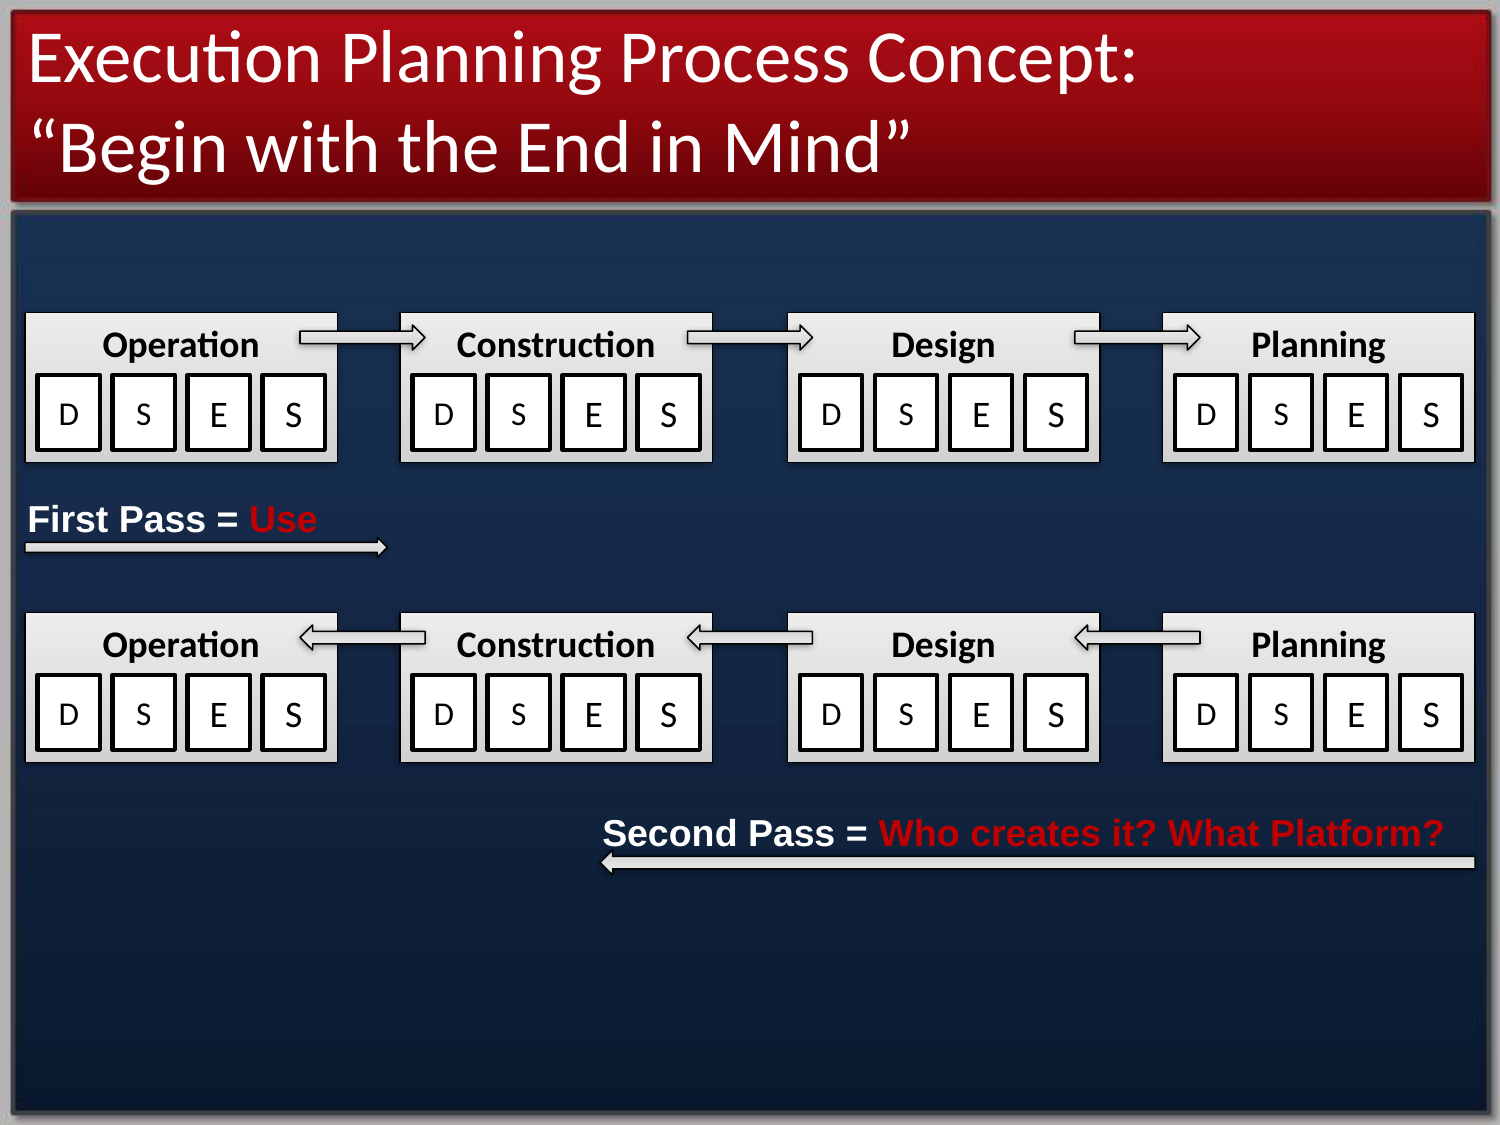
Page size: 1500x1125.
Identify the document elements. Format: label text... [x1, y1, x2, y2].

text_box Execution Planning Process Concept: “Begin with the End in Mind” [12, 0, 1213, 195]
text_box D [798, 673, 864, 752]
text_box S [1398, 673, 1464, 752]
text_box E [948, 373, 1014, 452]
text_box E [560, 373, 627, 452]
text_box [686, 324, 814, 351]
text_box Operation [24, 612, 338, 763]
text_box [24, 536, 388, 559]
text_box S [1248, 373, 1314, 452]
text_box [299, 324, 426, 351]
text_box S [635, 673, 702, 752]
text_box S [1398, 373, 1464, 452]
text_box D [35, 373, 102, 452]
text_box D [35, 673, 102, 752]
text_box E [948, 673, 1014, 752]
text_box First Pass = Use [12, 487, 913, 548]
text_box S [873, 373, 939, 452]
text_box D [798, 373, 864, 452]
text_box S [873, 673, 939, 752]
text_box Planning [1162, 612, 1476, 763]
text_box S [485, 673, 552, 752]
text_box [686, 624, 814, 651]
text_box Operation [24, 312, 338, 463]
text_box E [185, 373, 252, 452]
text_box S [260, 373, 327, 452]
text_box D [1173, 373, 1239, 452]
text_box S [1248, 673, 1314, 752]
text_box D [410, 373, 477, 452]
text_box Second Pass = Who creates it? What Platform? [587, 801, 1500, 862]
text_box [1074, 324, 1201, 351]
text_box E [560, 673, 627, 752]
text_box Construction [399, 612, 713, 763]
text_box D [410, 673, 477, 752]
text_box S [1023, 373, 1089, 452]
text_box E [185, 673, 252, 752]
text_box S [1023, 673, 1089, 752]
text_box [599, 849, 1476, 876]
text_box S [110, 373, 177, 452]
text_box [1074, 624, 1201, 651]
text_box E [1323, 373, 1389, 452]
text_box [299, 624, 426, 651]
text_box S [485, 373, 552, 452]
text_box Construction [399, 312, 713, 463]
text_box S [635, 373, 702, 452]
text_box Design [787, 312, 1101, 463]
text_box E [1323, 673, 1389, 752]
text_box Design [787, 612, 1101, 763]
picture [0, 0, 1500, 1125]
text_box S [260, 673, 327, 752]
text_box S [110, 673, 177, 752]
text_box Planning [1162, 312, 1476, 463]
text_box D [1173, 673, 1239, 752]
